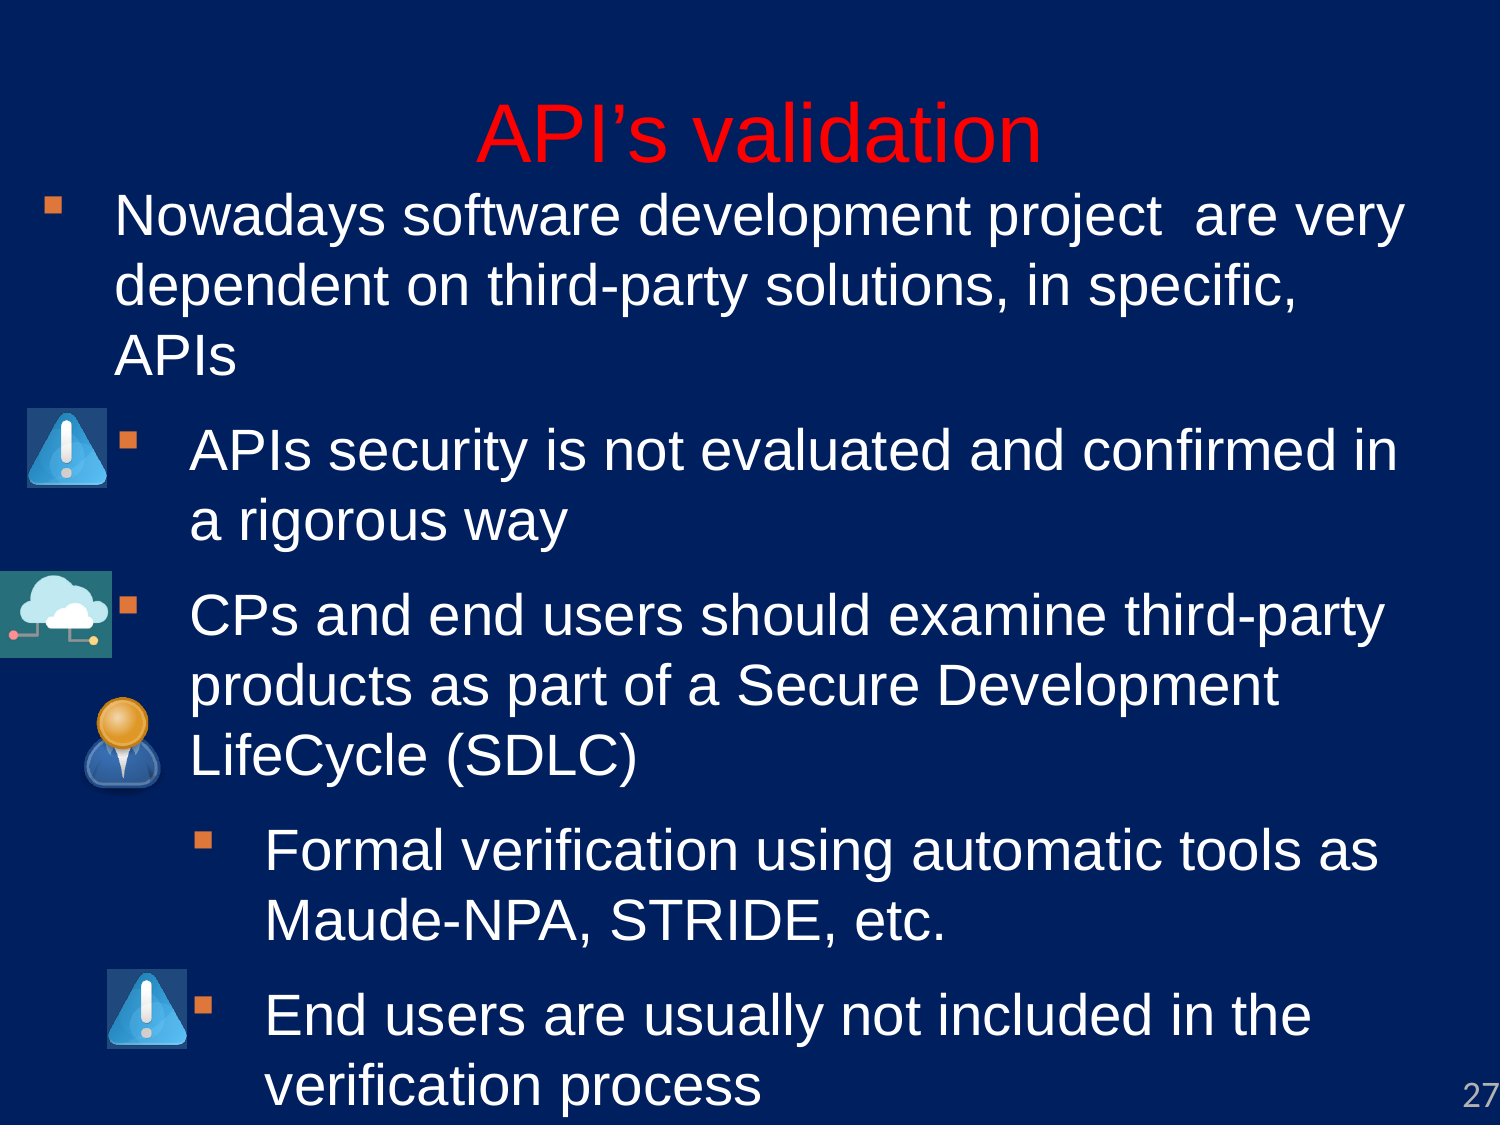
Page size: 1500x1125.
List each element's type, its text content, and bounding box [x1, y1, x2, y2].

title API’s validation [44, 53, 1456, 267]
picture [106, 968, 188, 1049]
picture [26, 407, 108, 489]
picture [0, 571, 112, 658]
slide_number 27 [1437, 1069, 1500, 1125]
text_box Nowadays software development project are very dependent on third-party solutions, in specific, APIs APIs security is not evaluated and confirmed in a rigorous way CPs and end users should examine third-party products as part of a Secure Development LifeCycle (SDLC) Formal verification using automatic tools as Maude-NPA, STRIDE, etc. End users are usually not included in the verification process [37, 177, 1413, 1118]
picture [66, 692, 177, 803]
